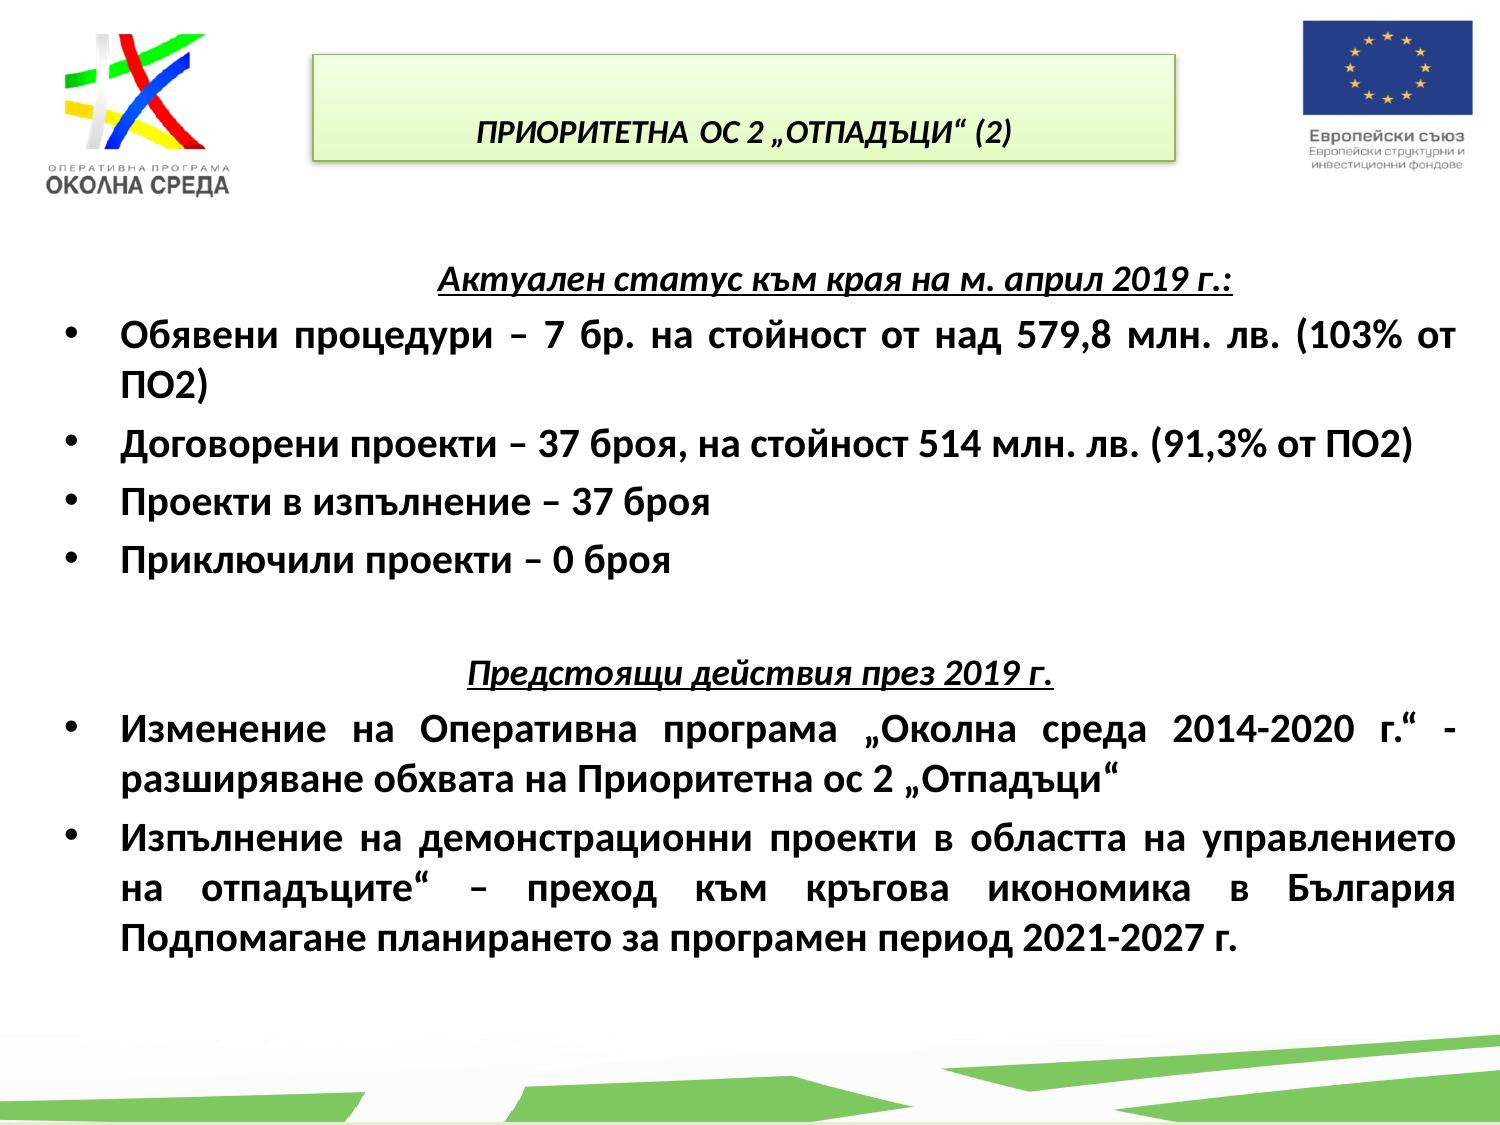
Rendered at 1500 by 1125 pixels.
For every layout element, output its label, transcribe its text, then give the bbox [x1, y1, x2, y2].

picture [0, 1034, 1500, 1122]
text_box ПРИОРИТЕТНА ОС 2 „ОТПАДЪЦИ“ (2) [312, 54, 1176, 162]
picture [1293, 12, 1481, 185]
text_box Актуален статус към края на м. април 2019 г.: Обявени процедури – 7 бр. на стойност от над 579,8 млн. лв. (103% от ПО2) Договорени проекти – 37 броя, на стойност 514 млн. лв. (91,3% от ПО2) Проекти в изпълнение – 37 броя Приключили проекти – 0 броя Предстоящи действия през 2019 г. Изменение на Оперативна програма „Околна среда 2014-2020 г.“ - разширяване обхвата на Приоритетна ос 2 „Отпадъци“ Изпълнение на демонстрационни проекти в областта на управлението на отпадъците“ – преход към кръгова икономика в България Подпомагане планирането за програмен период 2021-2027 г. [49, 246, 1472, 968]
picture [16, 12, 255, 211]
